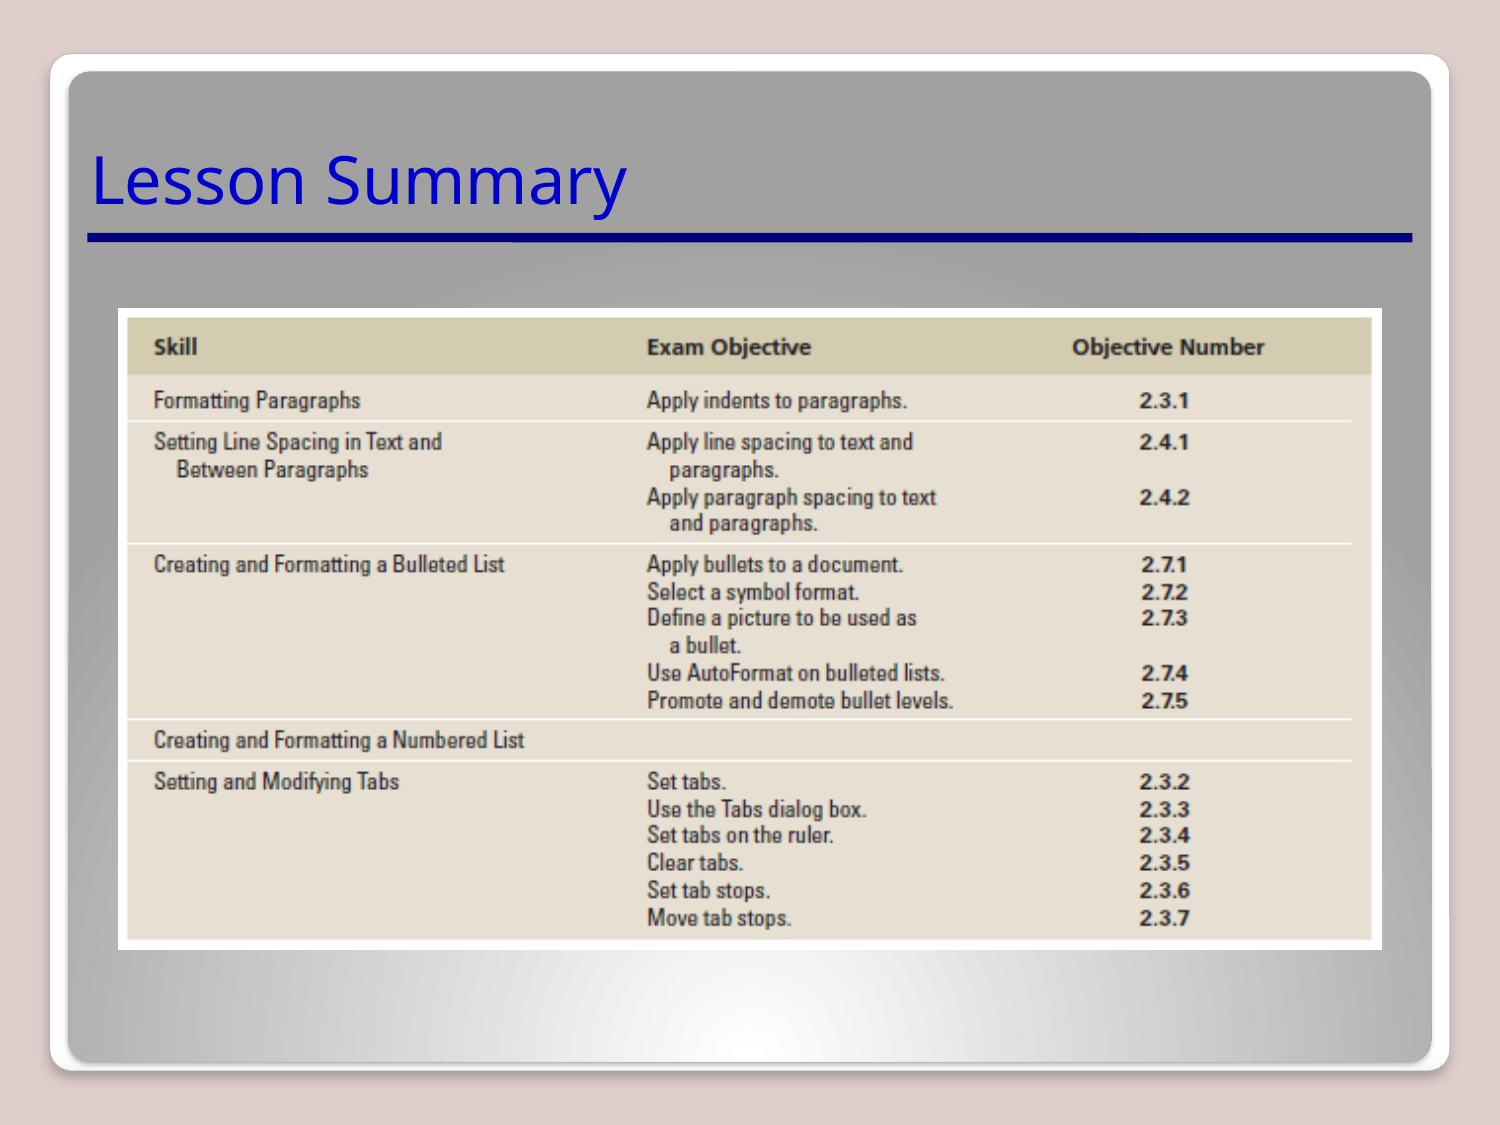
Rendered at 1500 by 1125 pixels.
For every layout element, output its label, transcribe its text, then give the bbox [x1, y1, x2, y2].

text_box [74, 237, 1425, 1063]
picture [118, 308, 1382, 951]
title Lesson Summary [74, 74, 1426, 226]
